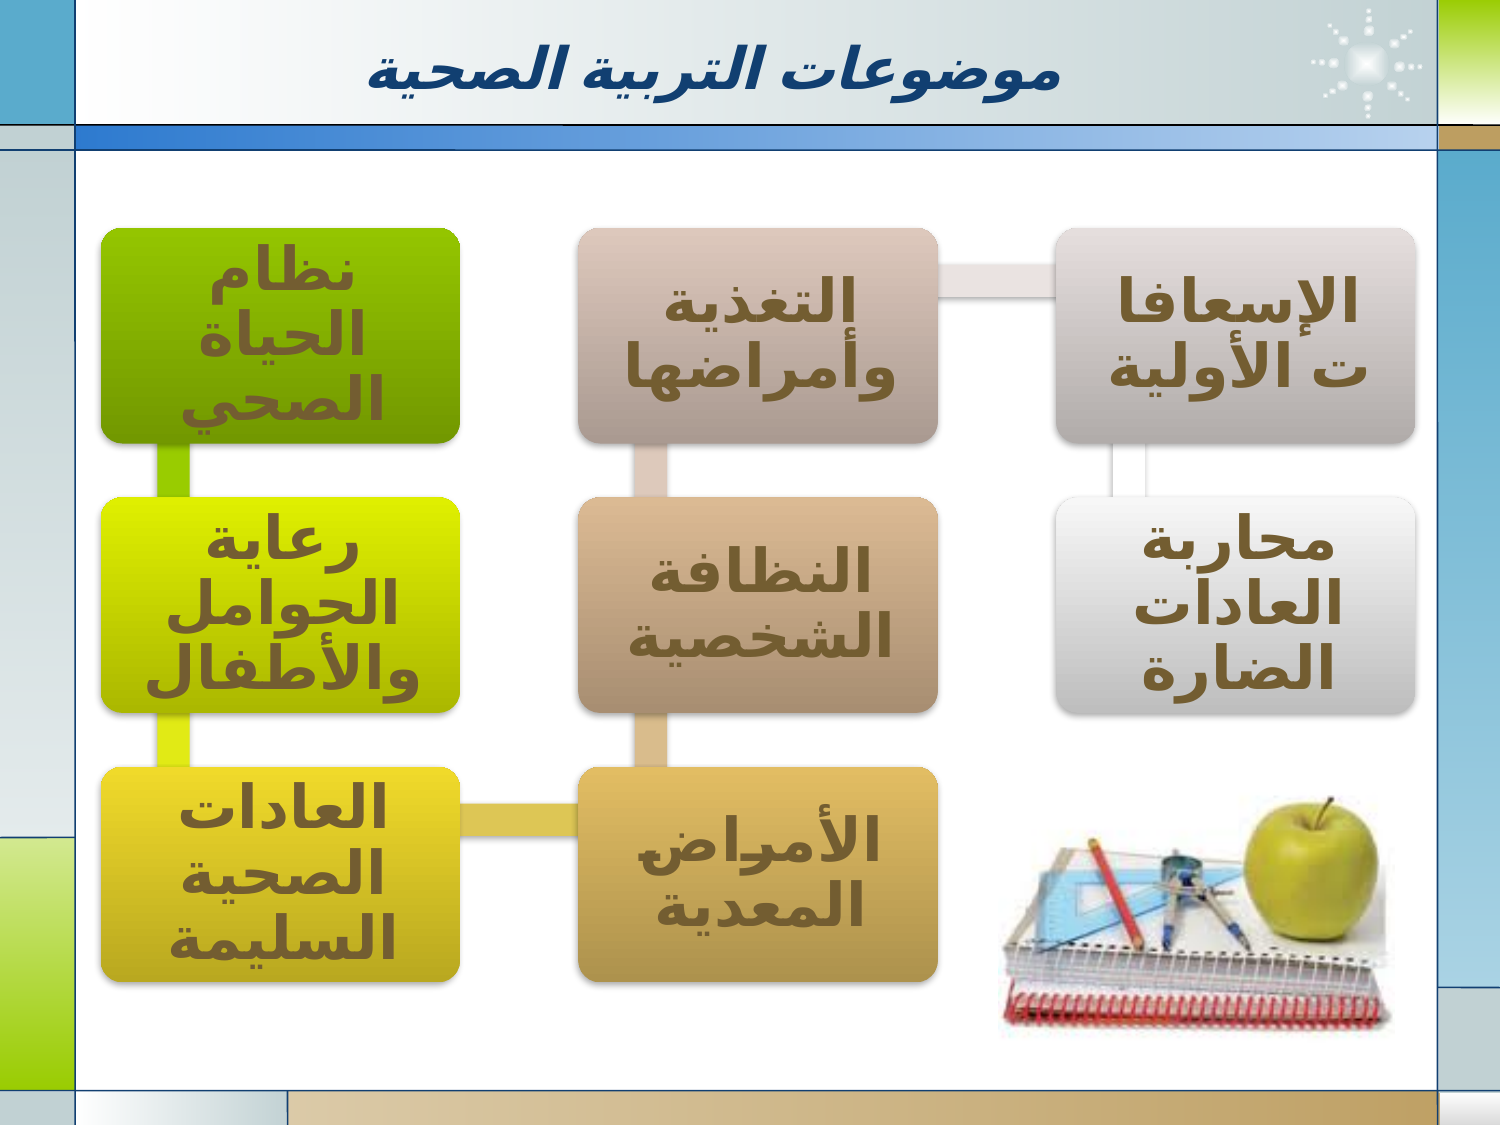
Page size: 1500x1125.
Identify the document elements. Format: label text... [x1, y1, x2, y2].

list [99, 201, 1417, 1009]
title موضوعات التربية الصحية [162, 19, 1263, 113]
picture [997, 727, 1395, 1086]
